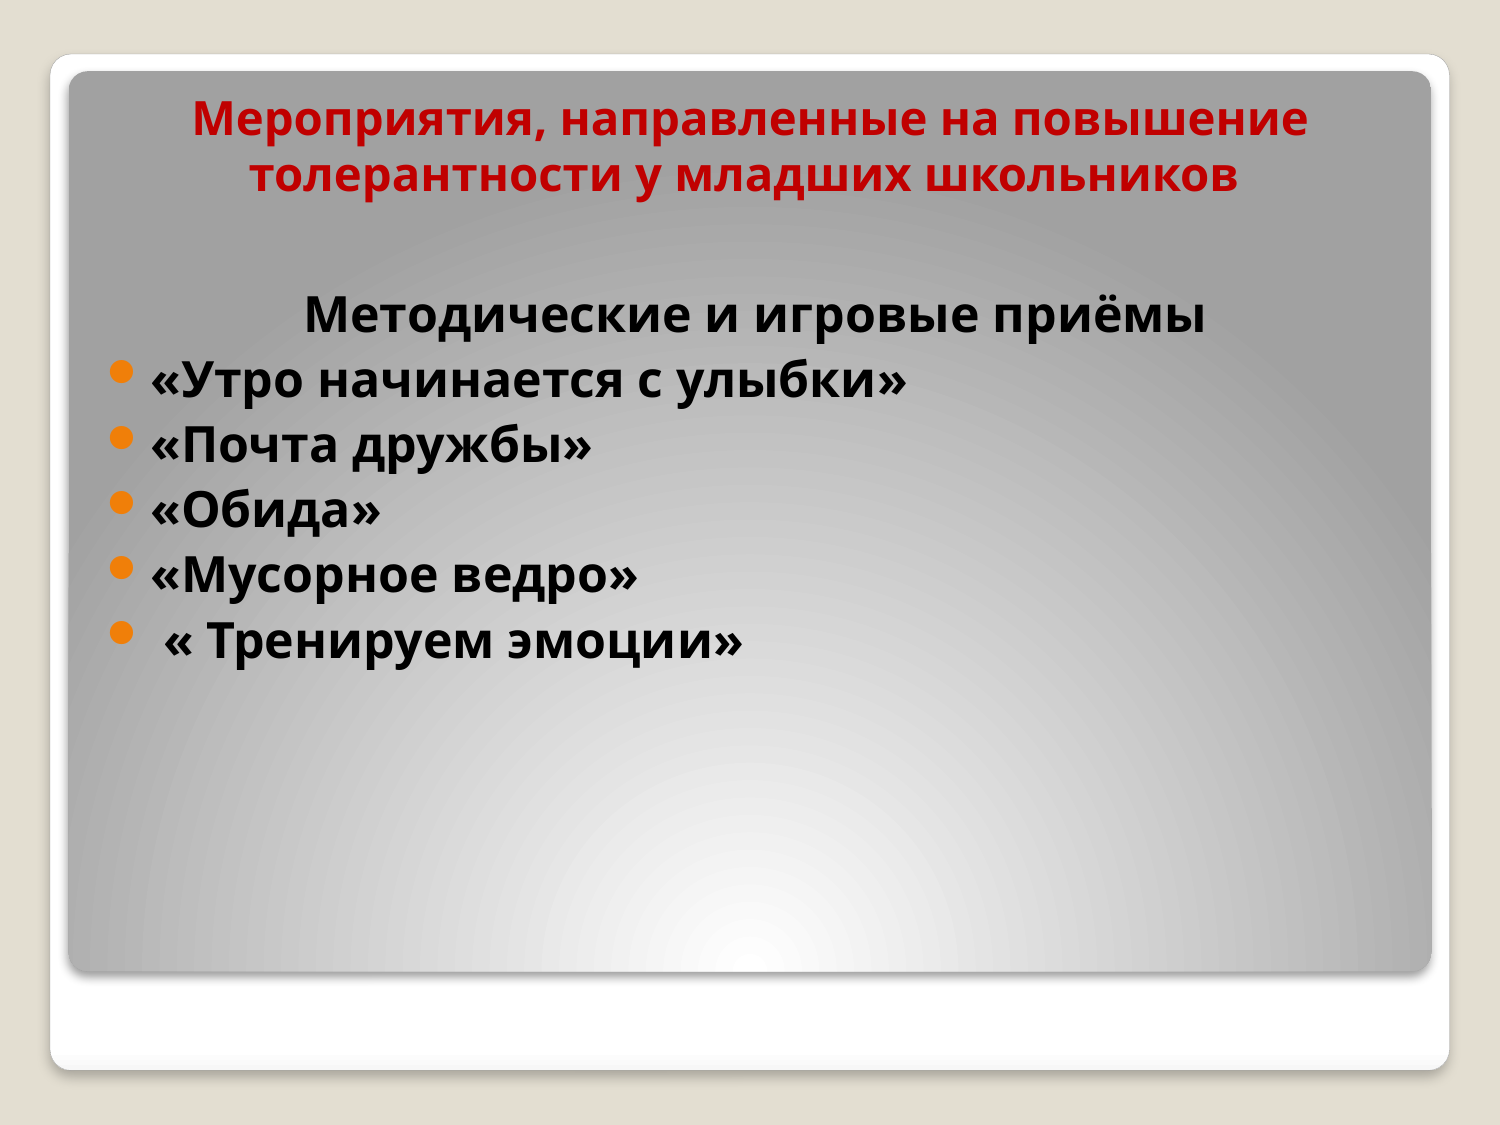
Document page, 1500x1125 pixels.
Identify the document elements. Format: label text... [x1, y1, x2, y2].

list Методические и игровые приёмы «Утро начинается с улыбки» «Почта дружбы» «Обида» «Мусорное ведро» « Тренируем эмоции» [76, 267, 1420, 1025]
title Мероприятия, направленные на повышение толерантности у младших школьников [76, 78, 1424, 268]
